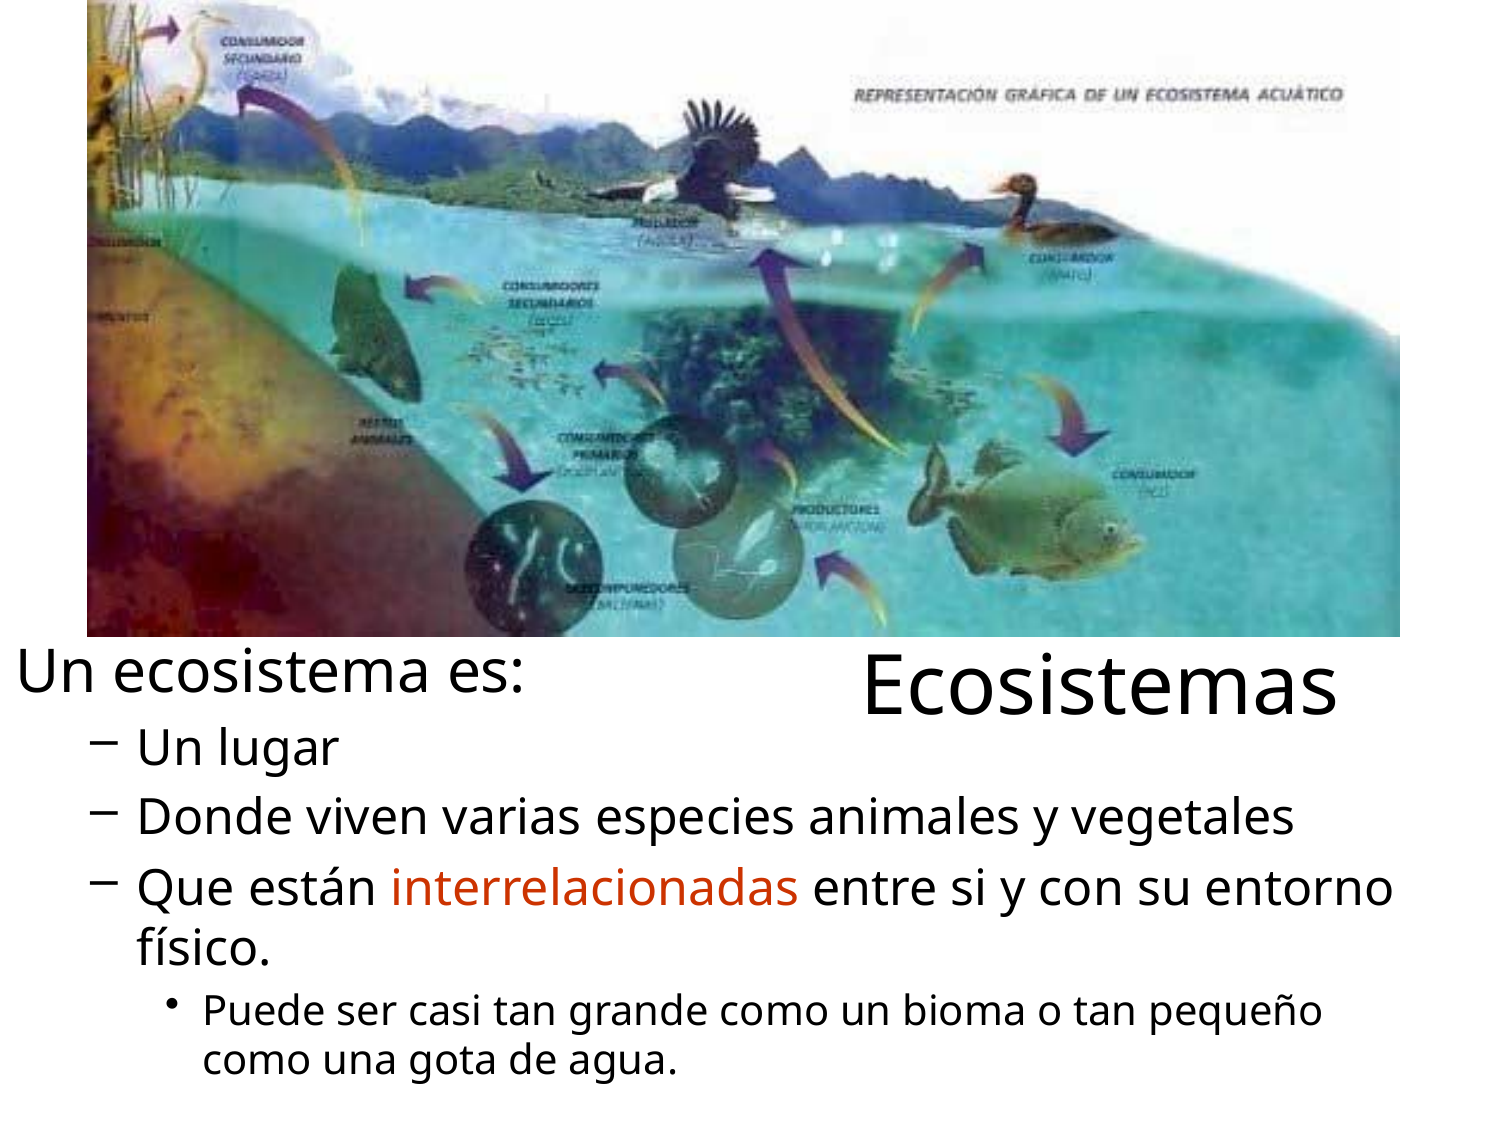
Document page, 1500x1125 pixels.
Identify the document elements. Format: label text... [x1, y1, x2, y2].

list Un ecosistema es: Un lugar Donde viven varias especies animales y vegetales Que están interrelacionadas entre si y con su entorno físico. Puede ser casi tan grande como un bioma o tan pequeño como una gota de agua. [0, 624, 1426, 1125]
picture [87, 0, 1401, 638]
